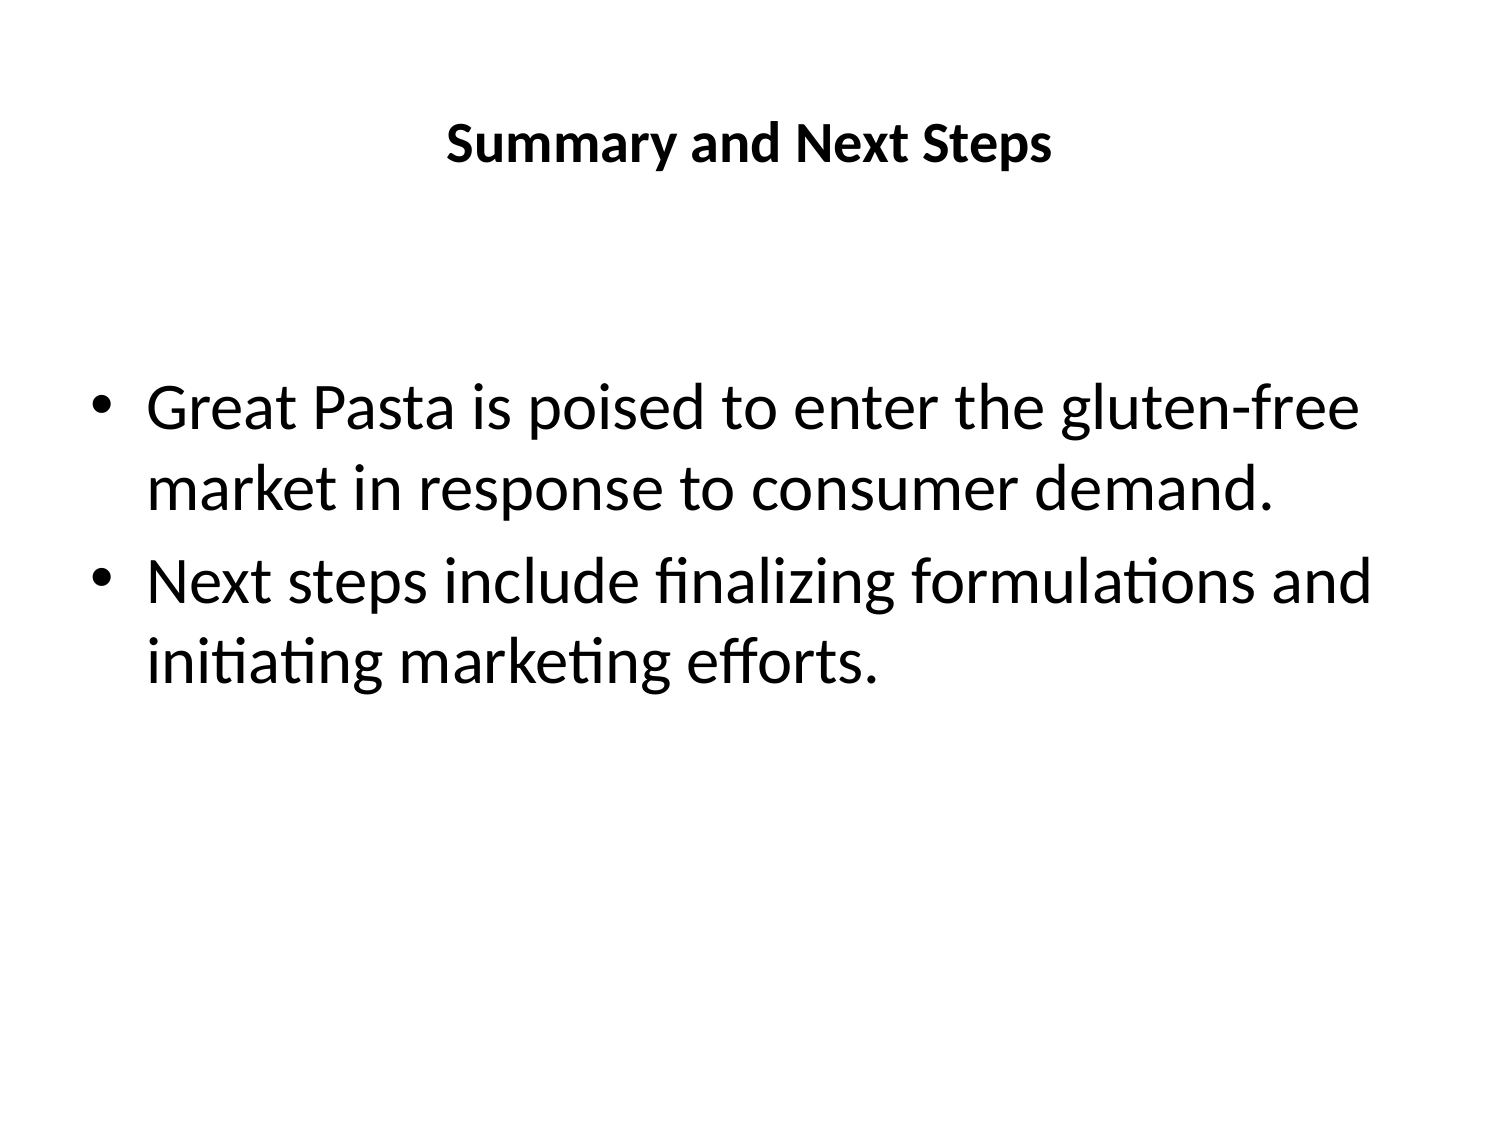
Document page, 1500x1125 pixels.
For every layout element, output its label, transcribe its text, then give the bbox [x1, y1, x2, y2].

title Summary and Next Steps [75, 45, 1425, 233]
list Great Pasta is poised to enter the gluten-free market in response to consumer demand. Next steps include finalizing formulations and initiating marketing efforts. [75, 262, 1425, 1005]
